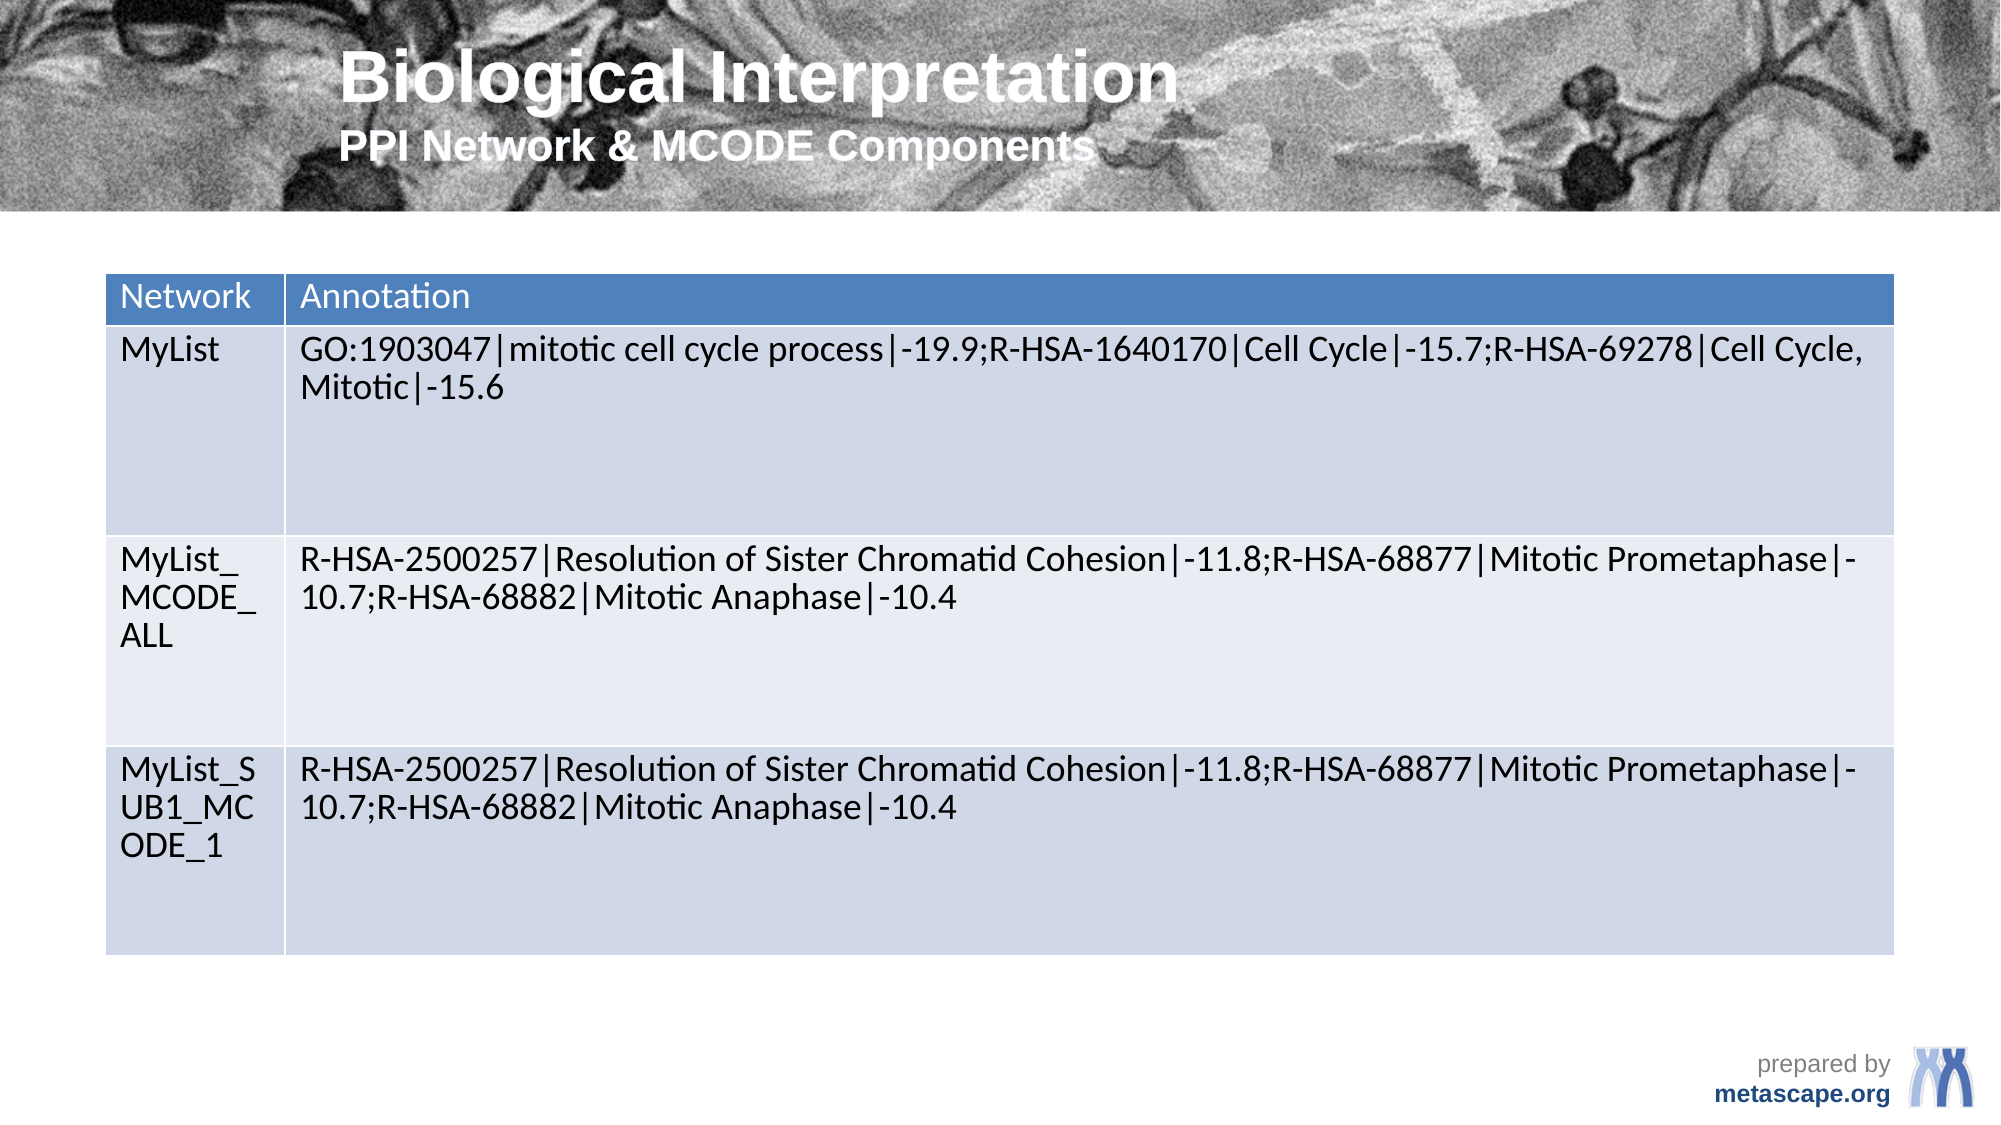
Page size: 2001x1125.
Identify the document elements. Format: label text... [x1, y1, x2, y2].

table_cell R-HSA-2500257|Resolution of Sister Chromatid Cohesion|-11.8;R-HSA-68877|Mitotic Prometaphase|-10.7;R-HSA-68882|Mitotic Anaphase|-10.4 [286, 537, 1894, 745]
title Biological Interpretation PPI Network & MCODE Components [323, 11, 1226, 187]
picture [0, 0, 2001, 1125]
table_cell GO:1903047|mitotic cell cycle process|-19.9;R-HSA-1640170|Cell Cycle|-15.7;R-HSA-69278|Cell Cycle, Mitotic|-15.6 [286, 327, 1894, 535]
table_cell MyList_SUB1_MCODE_1 [106, 747, 284, 955]
table_cell MyList_MCODE_ALL [106, 537, 284, 745]
table_header Annotation [286, 274, 1894, 325]
table_cell MyList [106, 327, 284, 535]
table_cell R-HSA-2500257|Resolution of Sister Chromatid Cohesion|-11.8;R-HSA-68877|Mitotic Prometaphase|-10.7;R-HSA-68882|Mitotic Anaphase|-10.4 [286, 747, 1894, 955]
table_header Network [106, 274, 284, 325]
